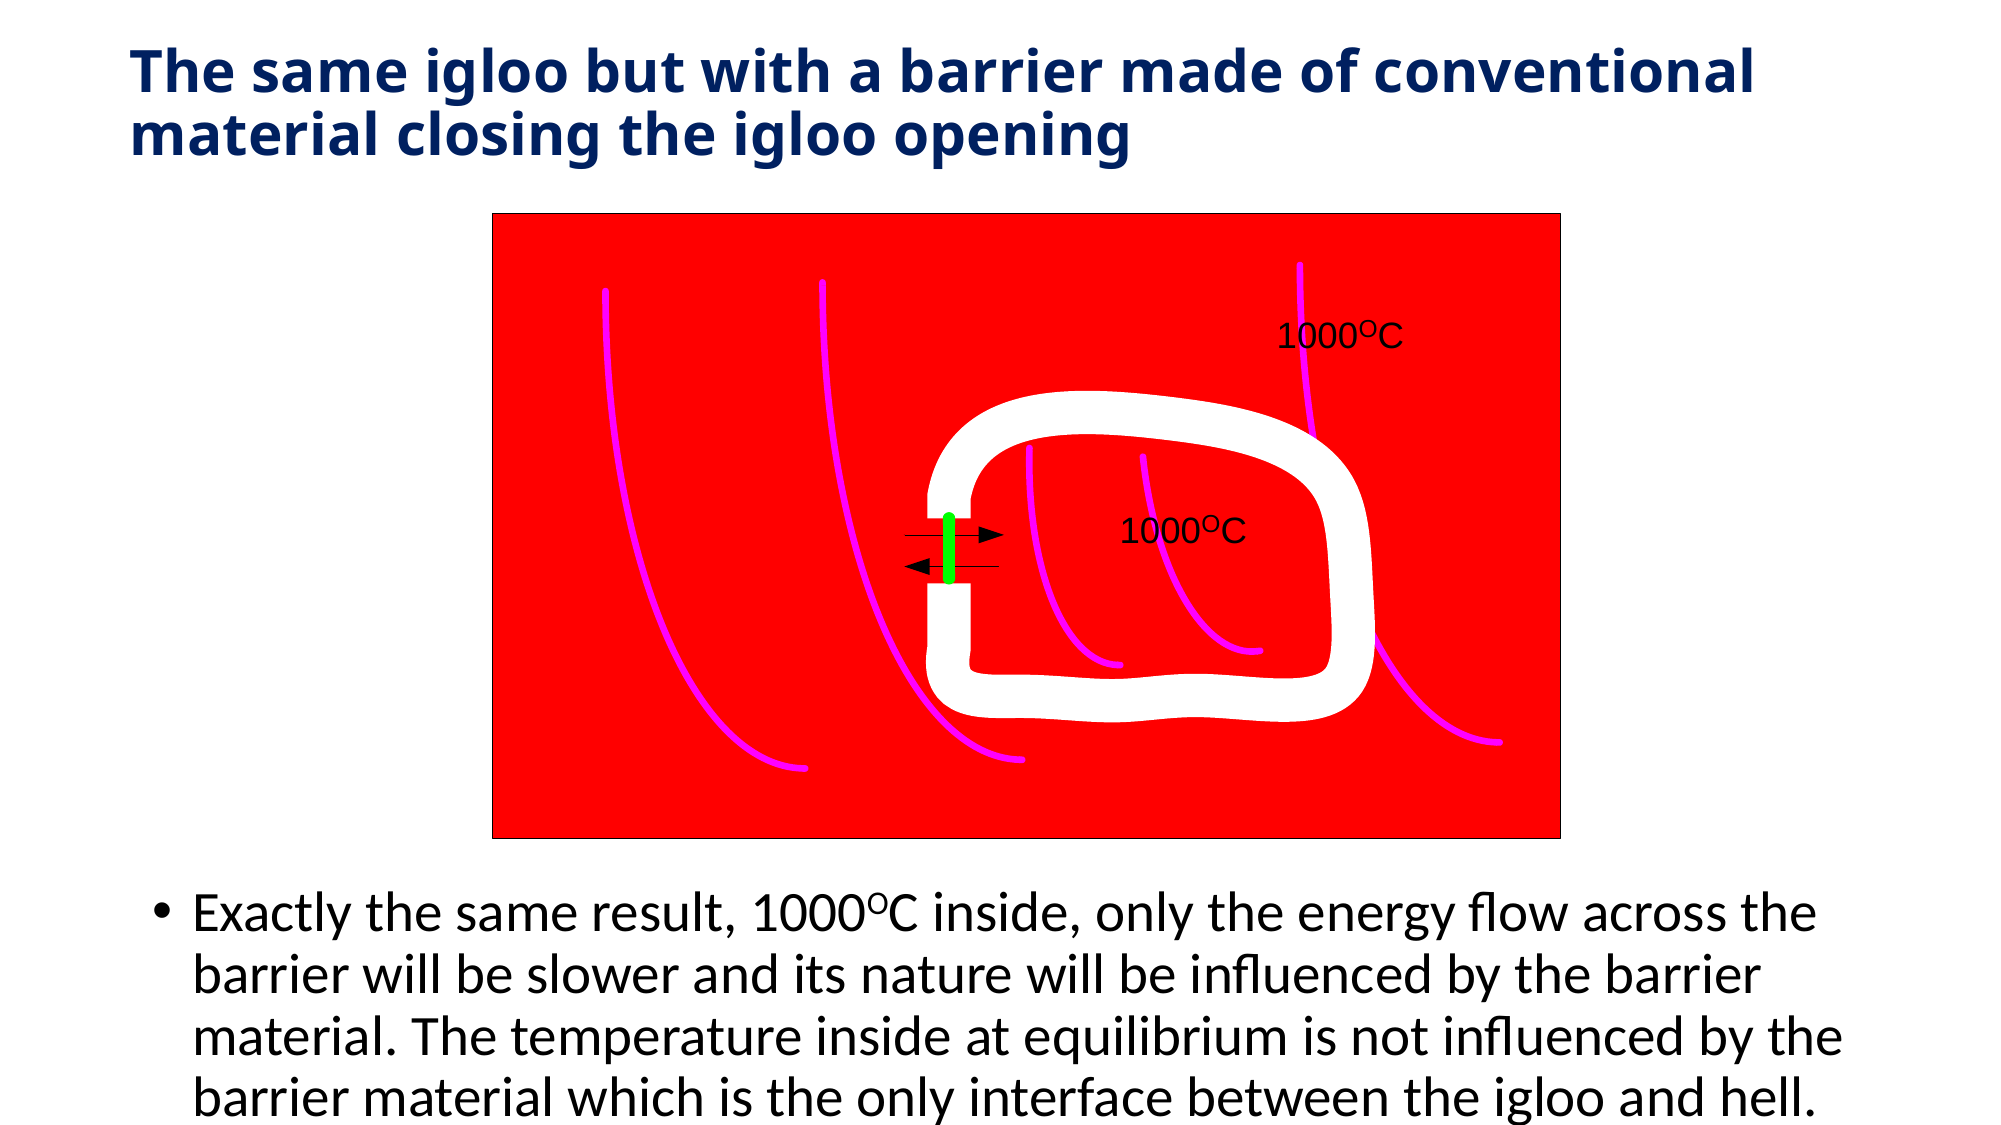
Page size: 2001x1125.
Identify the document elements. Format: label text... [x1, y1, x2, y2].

list Exactly the same result, 1000OC inside, only the energy flow across the barrier will be slower and its nature will be influenced by the barrier material. The temperature inside at equilibrium is not influenced by the barrier material which is the only interface between the igloo and hell. [137, 875, 1863, 1125]
title The same igloo but with a barrier made of conventional material closing the igloo opening [114, 33, 1840, 176]
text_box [488, 208, 1565, 843]
